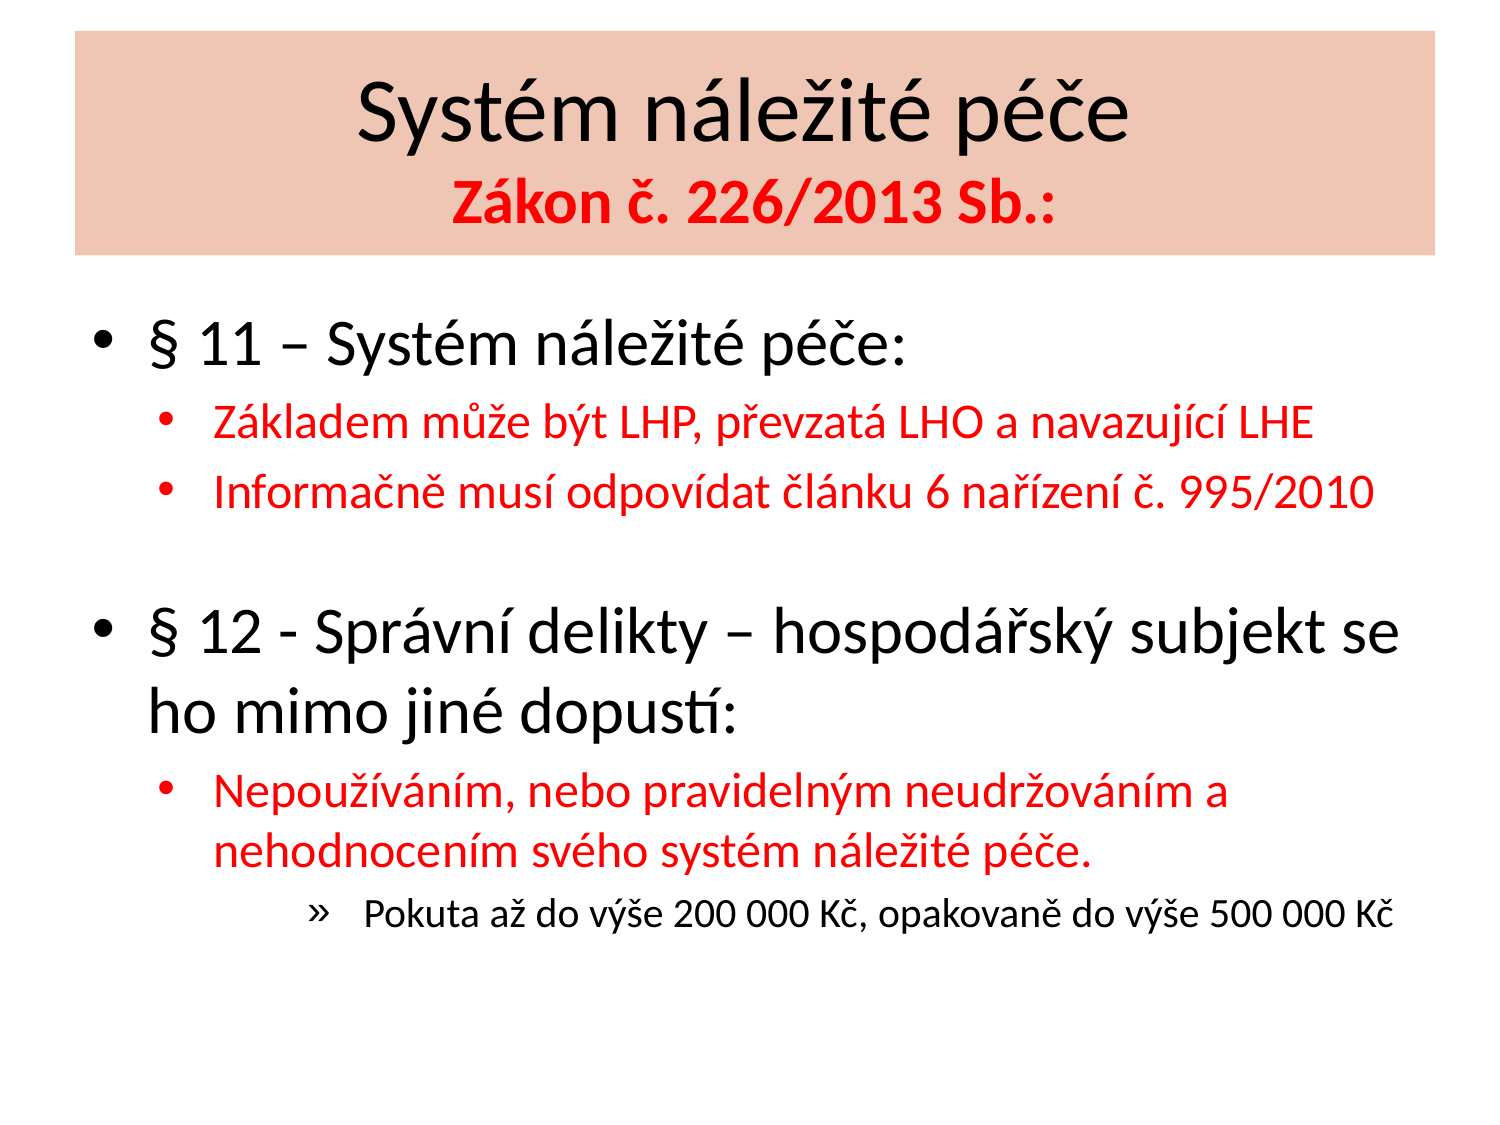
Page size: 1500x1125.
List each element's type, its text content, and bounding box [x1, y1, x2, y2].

list § 11 – Systém náležité péče: Základem může být LHP, převzatá LHO a navazující LHE Informačně musí odpovídat článku 6 nařízení č. 995/2010 § 12 - Správní delikty – hospodářský subjekt se ho mimo jiné dopustí: Nepoužíváním, nebo pravidelným neudržováním a nehodnocením svého systém náležité péče. Pokuta až do výše 200 000 Kč, opakovaně do výše 500 000 Kč [76, 290, 1449, 1034]
title Systém náležité péče Zákon č. 226/2013 Sb.: [75, 30, 1436, 256]
